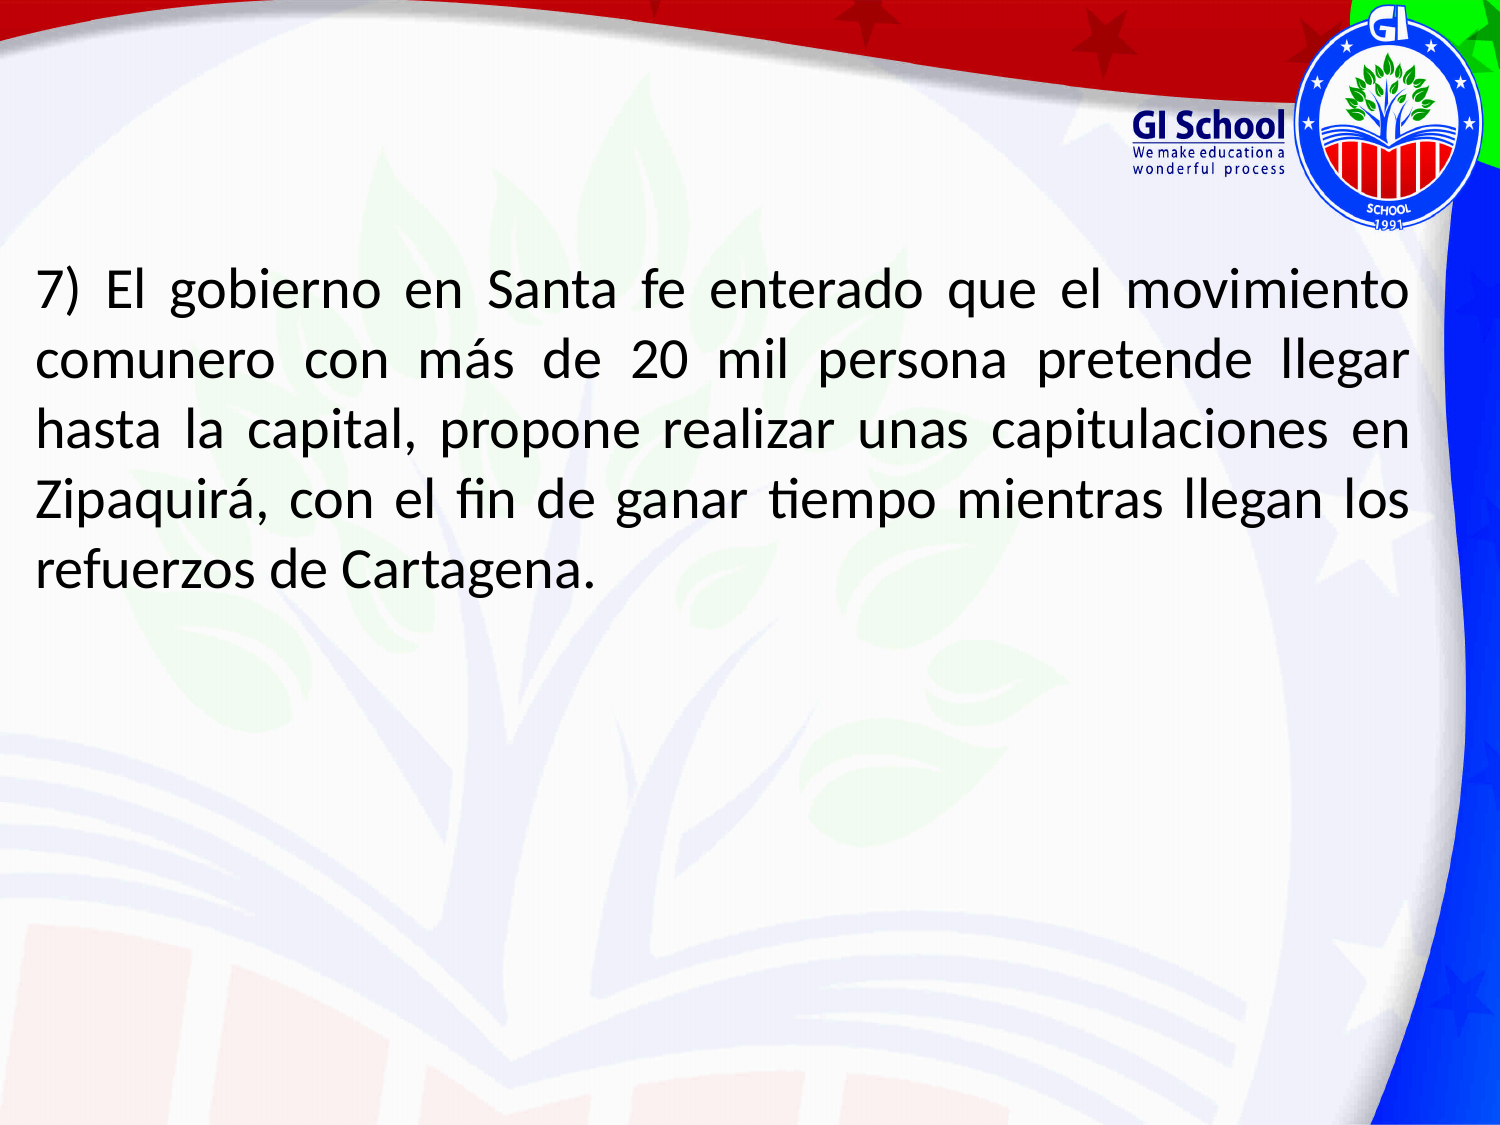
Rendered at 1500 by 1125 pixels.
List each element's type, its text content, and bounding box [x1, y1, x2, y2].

text_box 7) El gobierno en Santa fe enterado que el movimiento comunero con más de 20 mil persona pretende llegar hasta la capital, propone realizar unas capitulaciones en Zipaquirá, con el fin de ganar tiempo mientras llegan los refuerzos de Cartagena. [20, 242, 1427, 608]
picture [0, 0, 1500, 1125]
